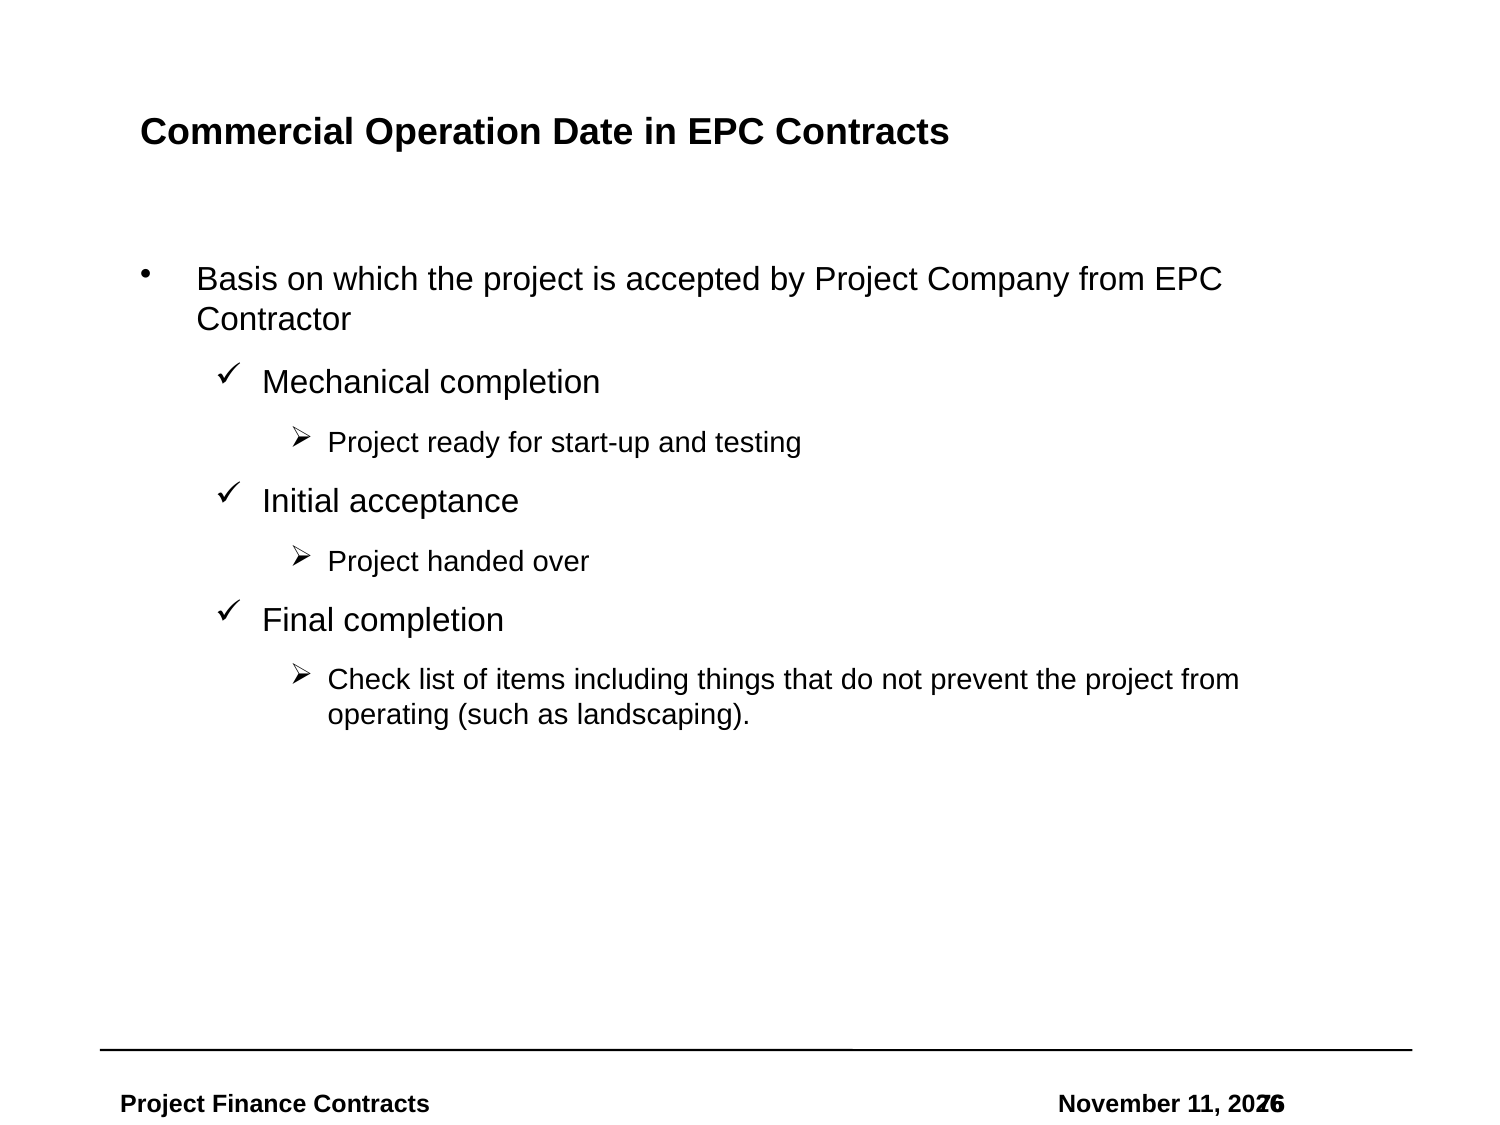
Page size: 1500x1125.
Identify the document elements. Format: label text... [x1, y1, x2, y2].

title Commercial Operation Date in EPC Contracts [124, 99, 1288, 226]
list Basis on which the project is accepted by Project Company from EPC Contractor Mechanical completion Project ready for start-up and testing Initial acceptance Project handed over Final completion Check list of items including things that do not prevent the project from operating (such as landscaping). [124, 249, 1376, 1001]
